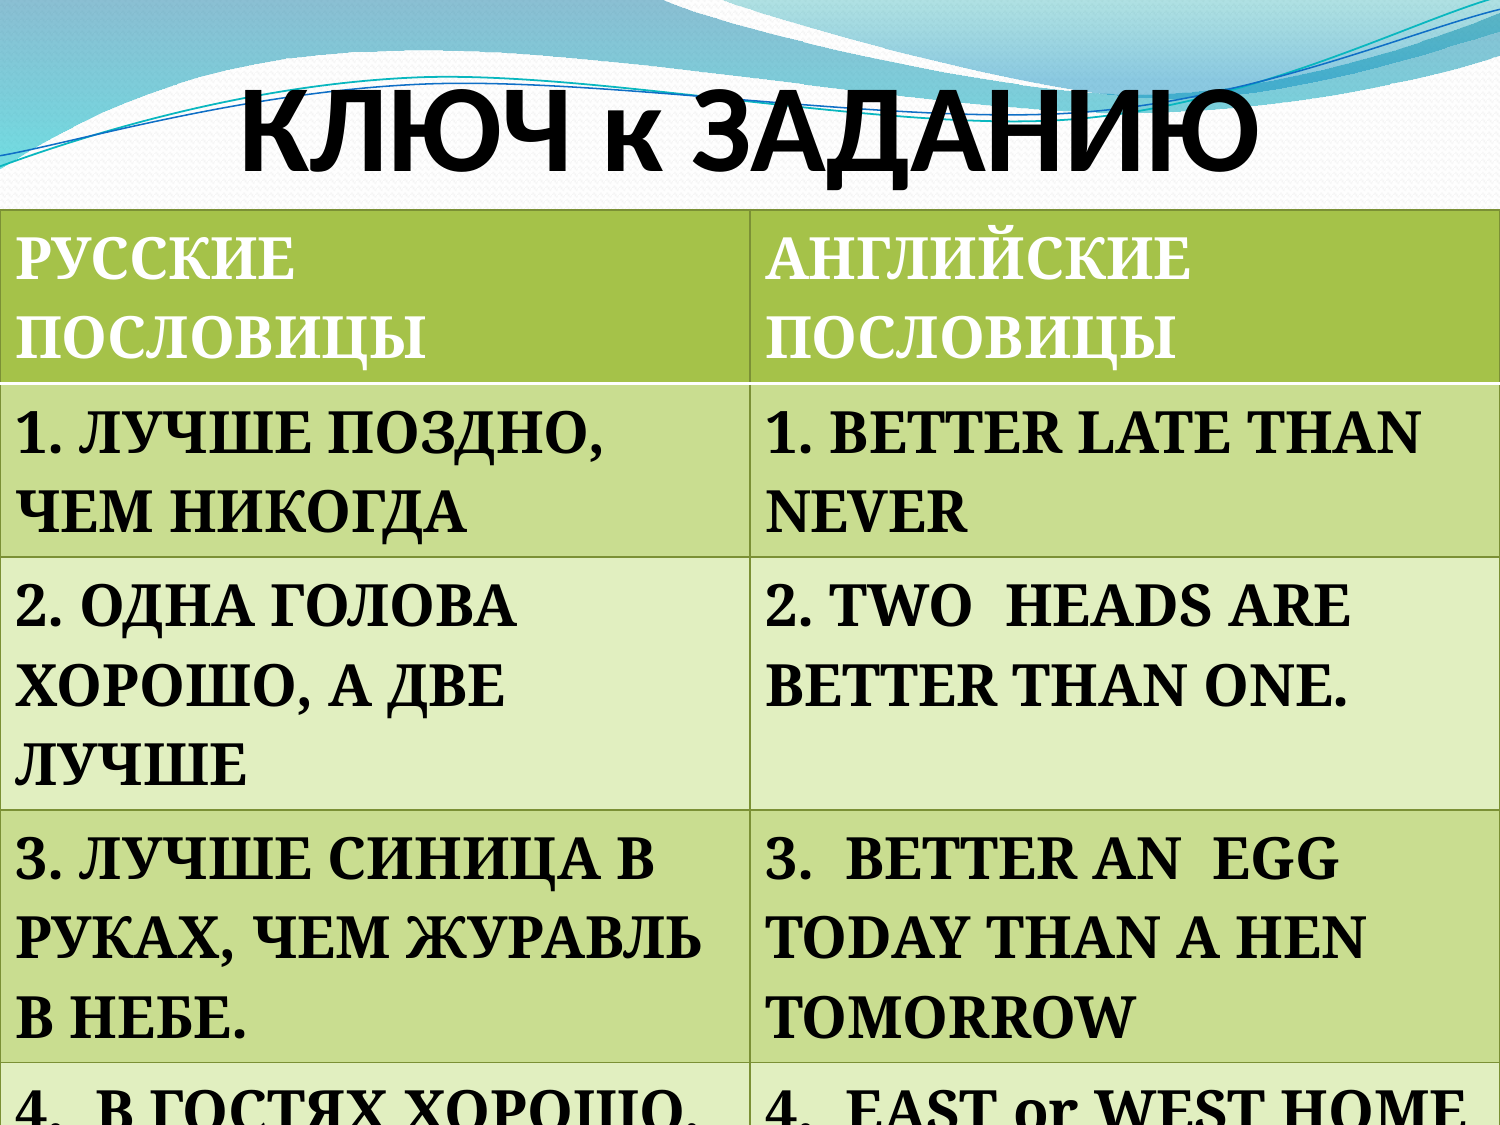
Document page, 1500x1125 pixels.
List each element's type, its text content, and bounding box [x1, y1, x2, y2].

table_cell 3. BETTER AN EGG TODAY THAN A HEN TOMORROW [751, 811, 1499, 1062]
table_cell 1. BETTER LATE THAN NEVER [751, 385, 1499, 556]
title КЛЮЧ к ЗАДАНИЮ [75, 0, 1425, 197]
table_cell 2. TWO HEADS ARE BETTER THAN ONE. [751, 558, 1499, 809]
table_header АНГЛИЙСКИЕ ПОСЛОВИЦЫ [751, 211, 1499, 382]
table_cell 2. ОДНА ГОЛОВА ХОРОШО, А ДВЕ ЛУЧШЕ [1, 558, 749, 809]
table_header РУССКИЕ ПОСЛОВИЦЫ [1, 211, 749, 382]
table_cell 3. ЛУЧШЕ СИНИЦА В РУКАХ, ЧЕМ ЖУРАВЛЬ В НЕБЕ. [1, 811, 749, 1062]
table_cell 1. ЛУЧШЕ ПОЗДНО, ЧЕМ НИКОГДА [1, 385, 749, 556]
table_cell 4. EAST or WEST HOME IS BEST [751, 1063, 1499, 1125]
table_cell 4. В ГОСТЯХ ХОРОШО, А ДОМА ЛУЧШЕ [1, 1063, 749, 1125]
